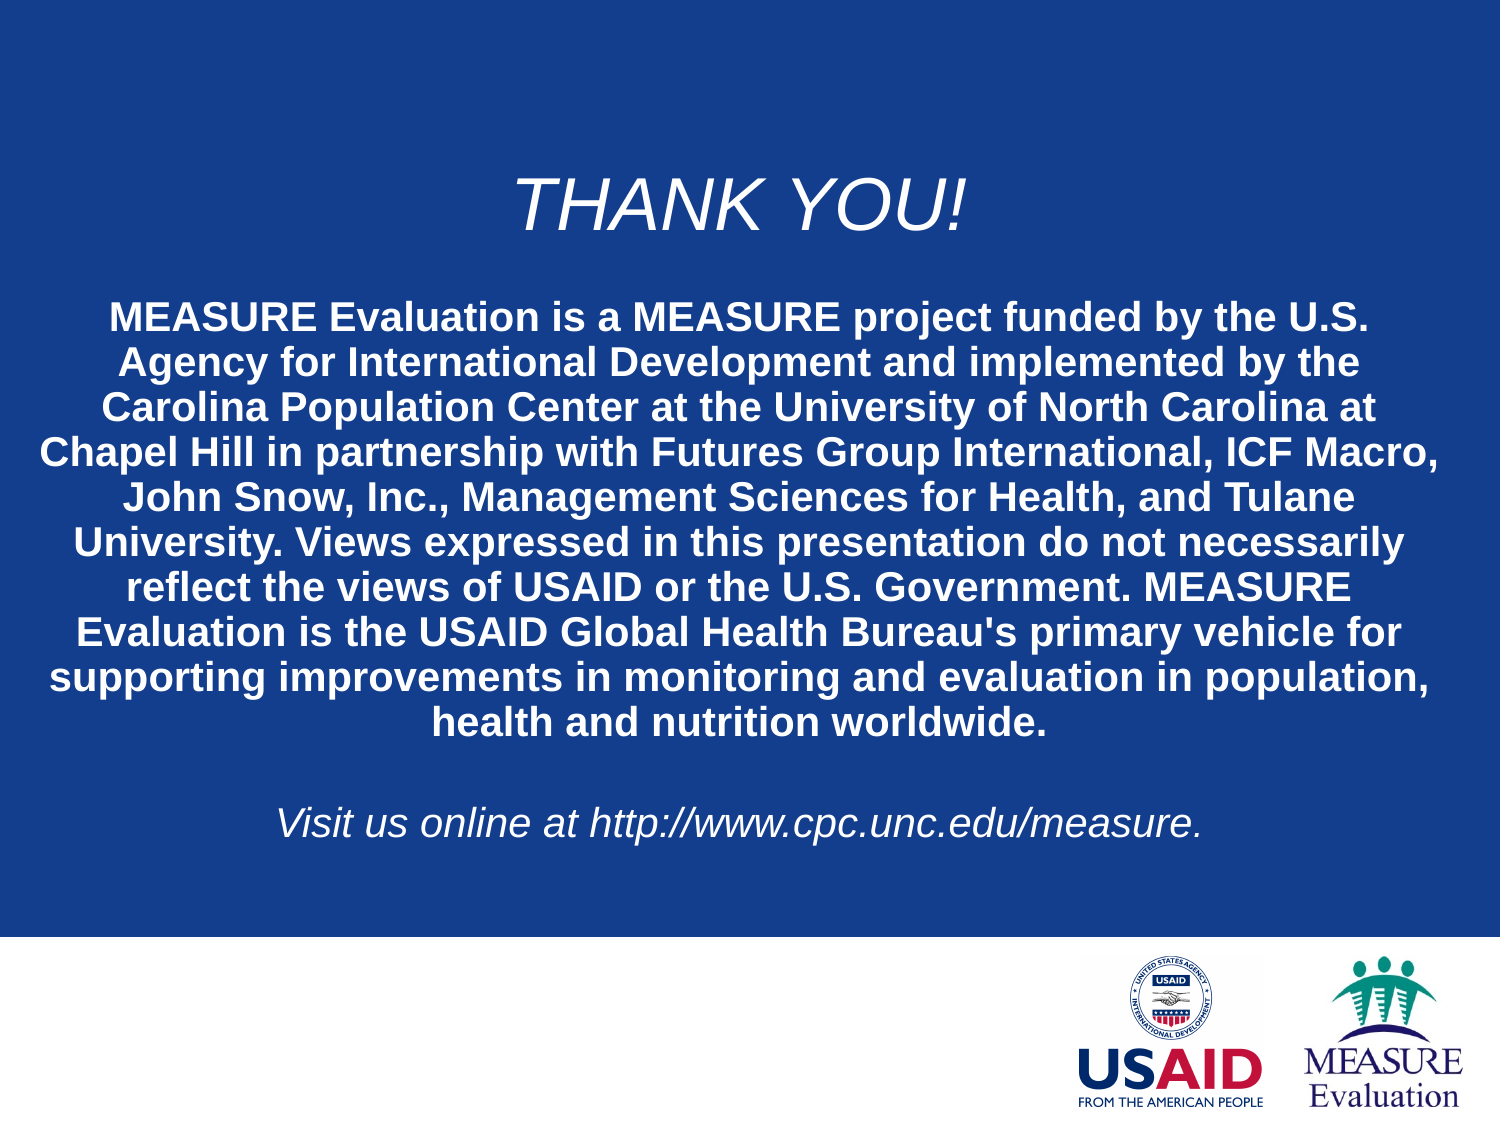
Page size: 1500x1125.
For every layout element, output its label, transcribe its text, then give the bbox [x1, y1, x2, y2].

picture [1304, 956, 1463, 1107]
text_box THANK YOU! MEASURE Evaluation is a MEASURE project funded by the U.S. Agency for International Development and implemented by the Carolina Population Center at the University of North Carolina at Chapel Hill in partnership with Futures Group International, ICF Macro, John Snow, Inc., Management Sciences for Health, and Tulane University. Views expressed in this presentation do not necessarily reflect the views of USAID or the U.S. Government. MEASURE Evaluation is the USAID Global Health Bureau's primary vehicle for supporting improvements in monitoring and evaluation in population, health and nutrition worldwide. Visit us online at http://www.cpc.unc.edu/measure. [16, 148, 1462, 853]
picture [1079, 956, 1263, 1107]
